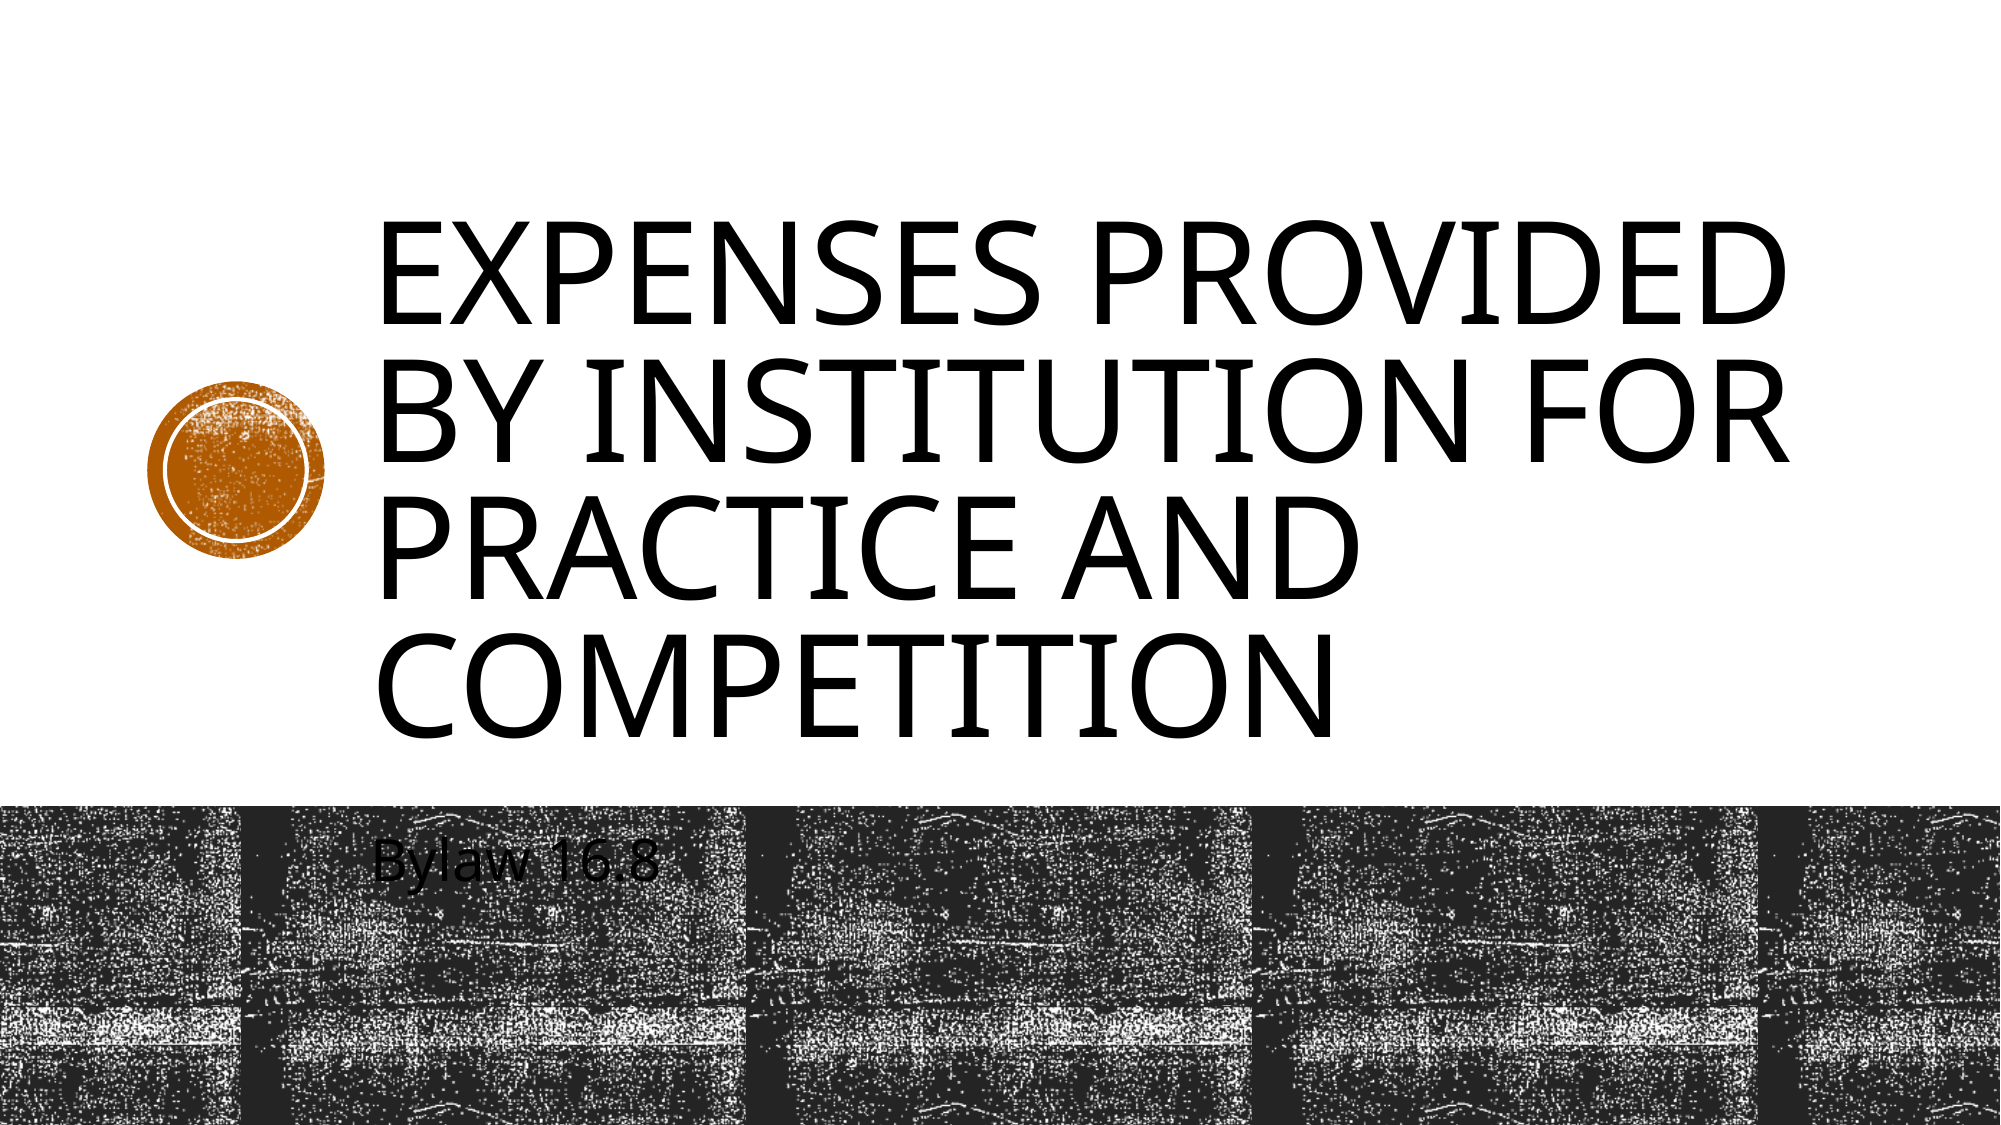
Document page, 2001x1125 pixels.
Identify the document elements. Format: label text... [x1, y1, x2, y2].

title Expenses provided by Institution for practice and Competition [355, 201, 1878, 779]
list Bylaw 16.8 [355, 823, 1841, 999]
